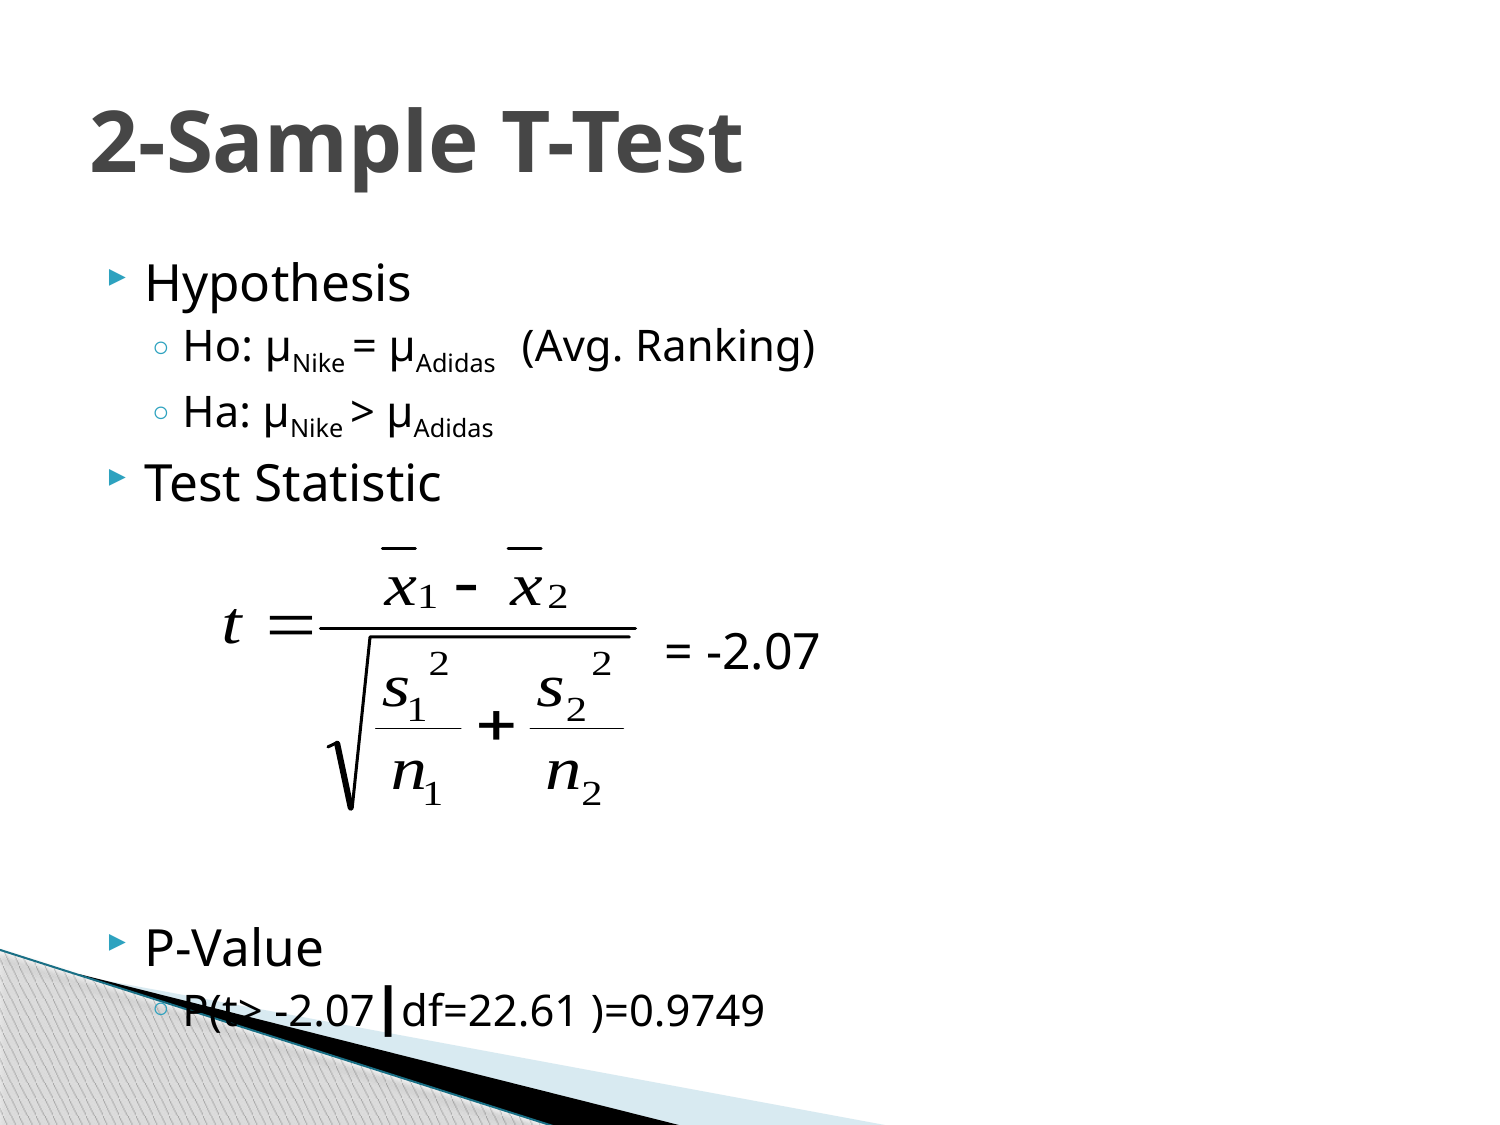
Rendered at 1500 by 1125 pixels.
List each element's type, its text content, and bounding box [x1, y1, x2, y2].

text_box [212, 537, 651, 825]
title 2-Sample T-Test [75, 45, 1425, 233]
list Hypothesis Ho: μNike = μAdidas (Avg. Ranking) Ha: μNike > μAdidas Test Statistic P-Value P(t> -2.07┃df=22.61 )=0.9749 [75, 243, 1425, 1050]
text_box = -2.07 [655, 612, 925, 688]
